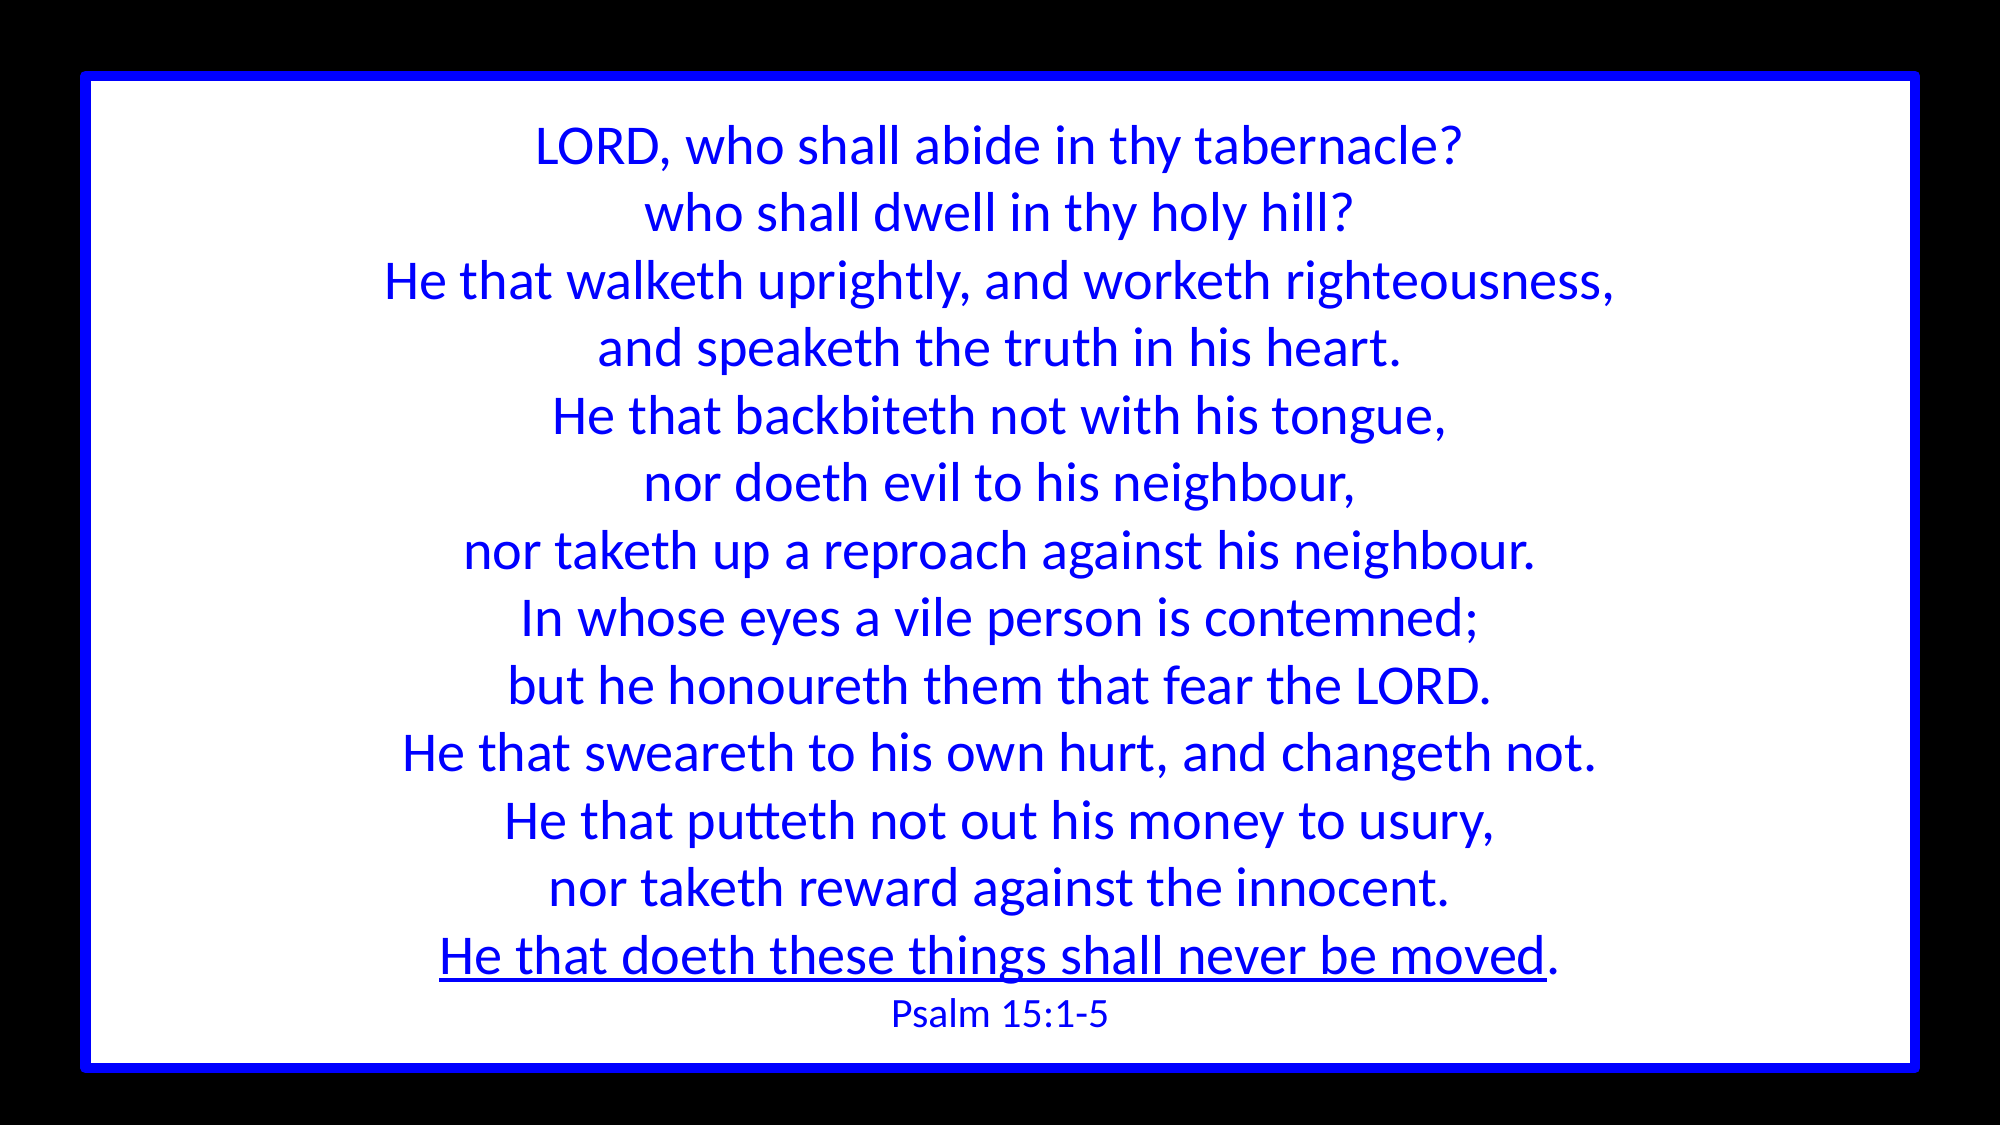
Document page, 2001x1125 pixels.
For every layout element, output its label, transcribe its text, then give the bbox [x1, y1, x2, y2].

text_box LORD, who shall abide in thy tabernacle? who shall dwell in thy holy hill? He that walketh uprightly, and worketh righteousness, and speaketh the truth in his heart. He that backbiteth not with his tongue, nor doeth evil to his neighbour, nor taketh up a reproach against his neighbour. In whose eyes a vile person is contemned; but he honoureth them that fear the LORD. He that sweareth to his own hurt, and changeth not. He that putteth not out his money to usury, nor taketh reward against the innocent. He that doeth these things shall never be moved. Psalm 15:1-5 [85, 75, 1915, 1069]
